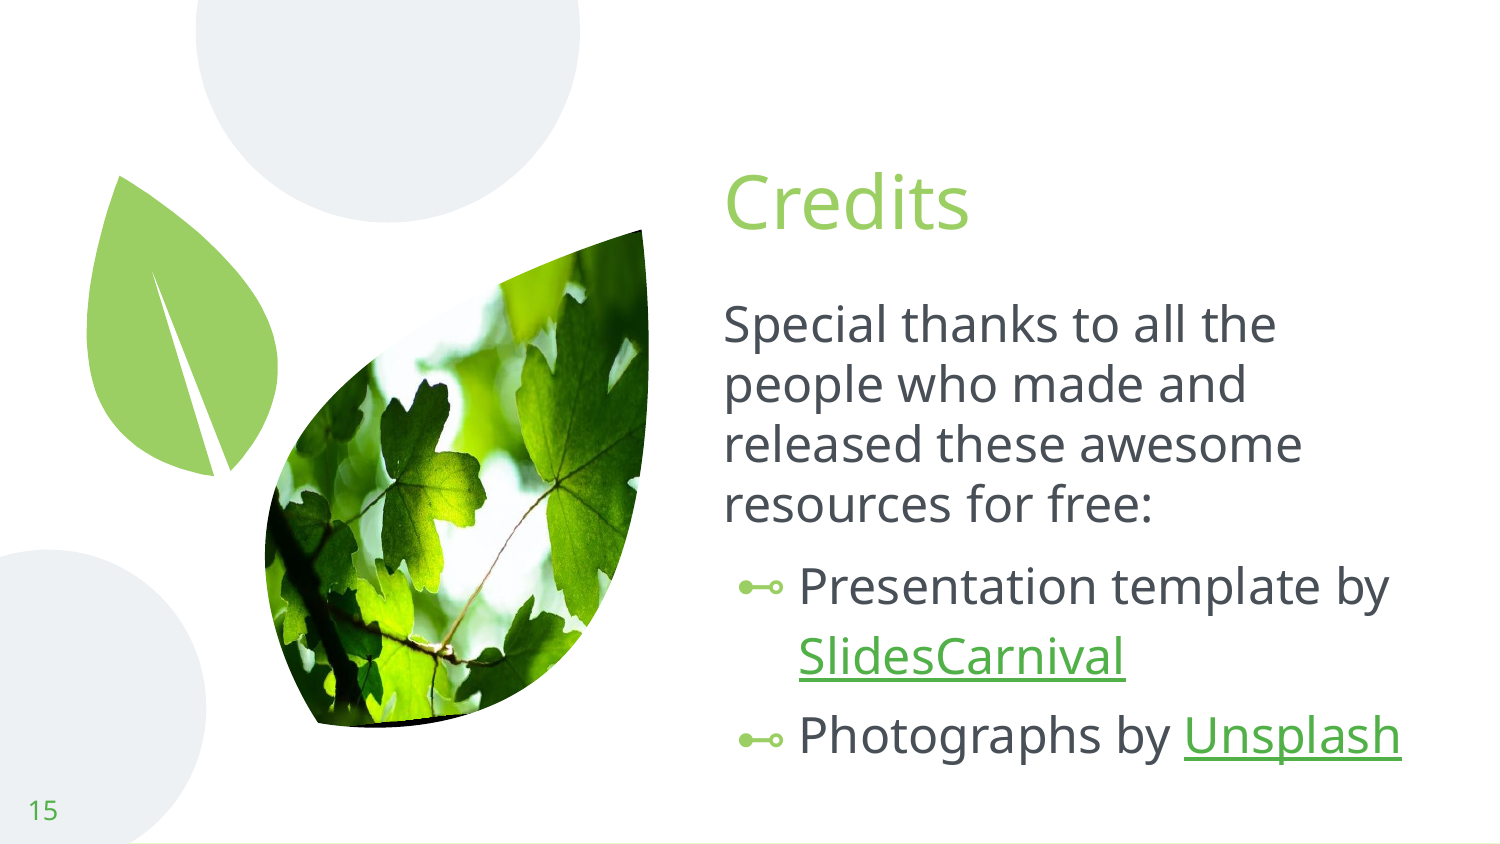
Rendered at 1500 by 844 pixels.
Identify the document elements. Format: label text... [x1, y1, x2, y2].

slide_number ‹#› [12, 779, 103, 844]
title Credits [708, 146, 1425, 260]
picture [259, 230, 660, 728]
list Special thanks to all the people who made and released these awesome resources for free: Presentation template by SlidesCarnival Photographs by Unsplash [708, 277, 1425, 780]
